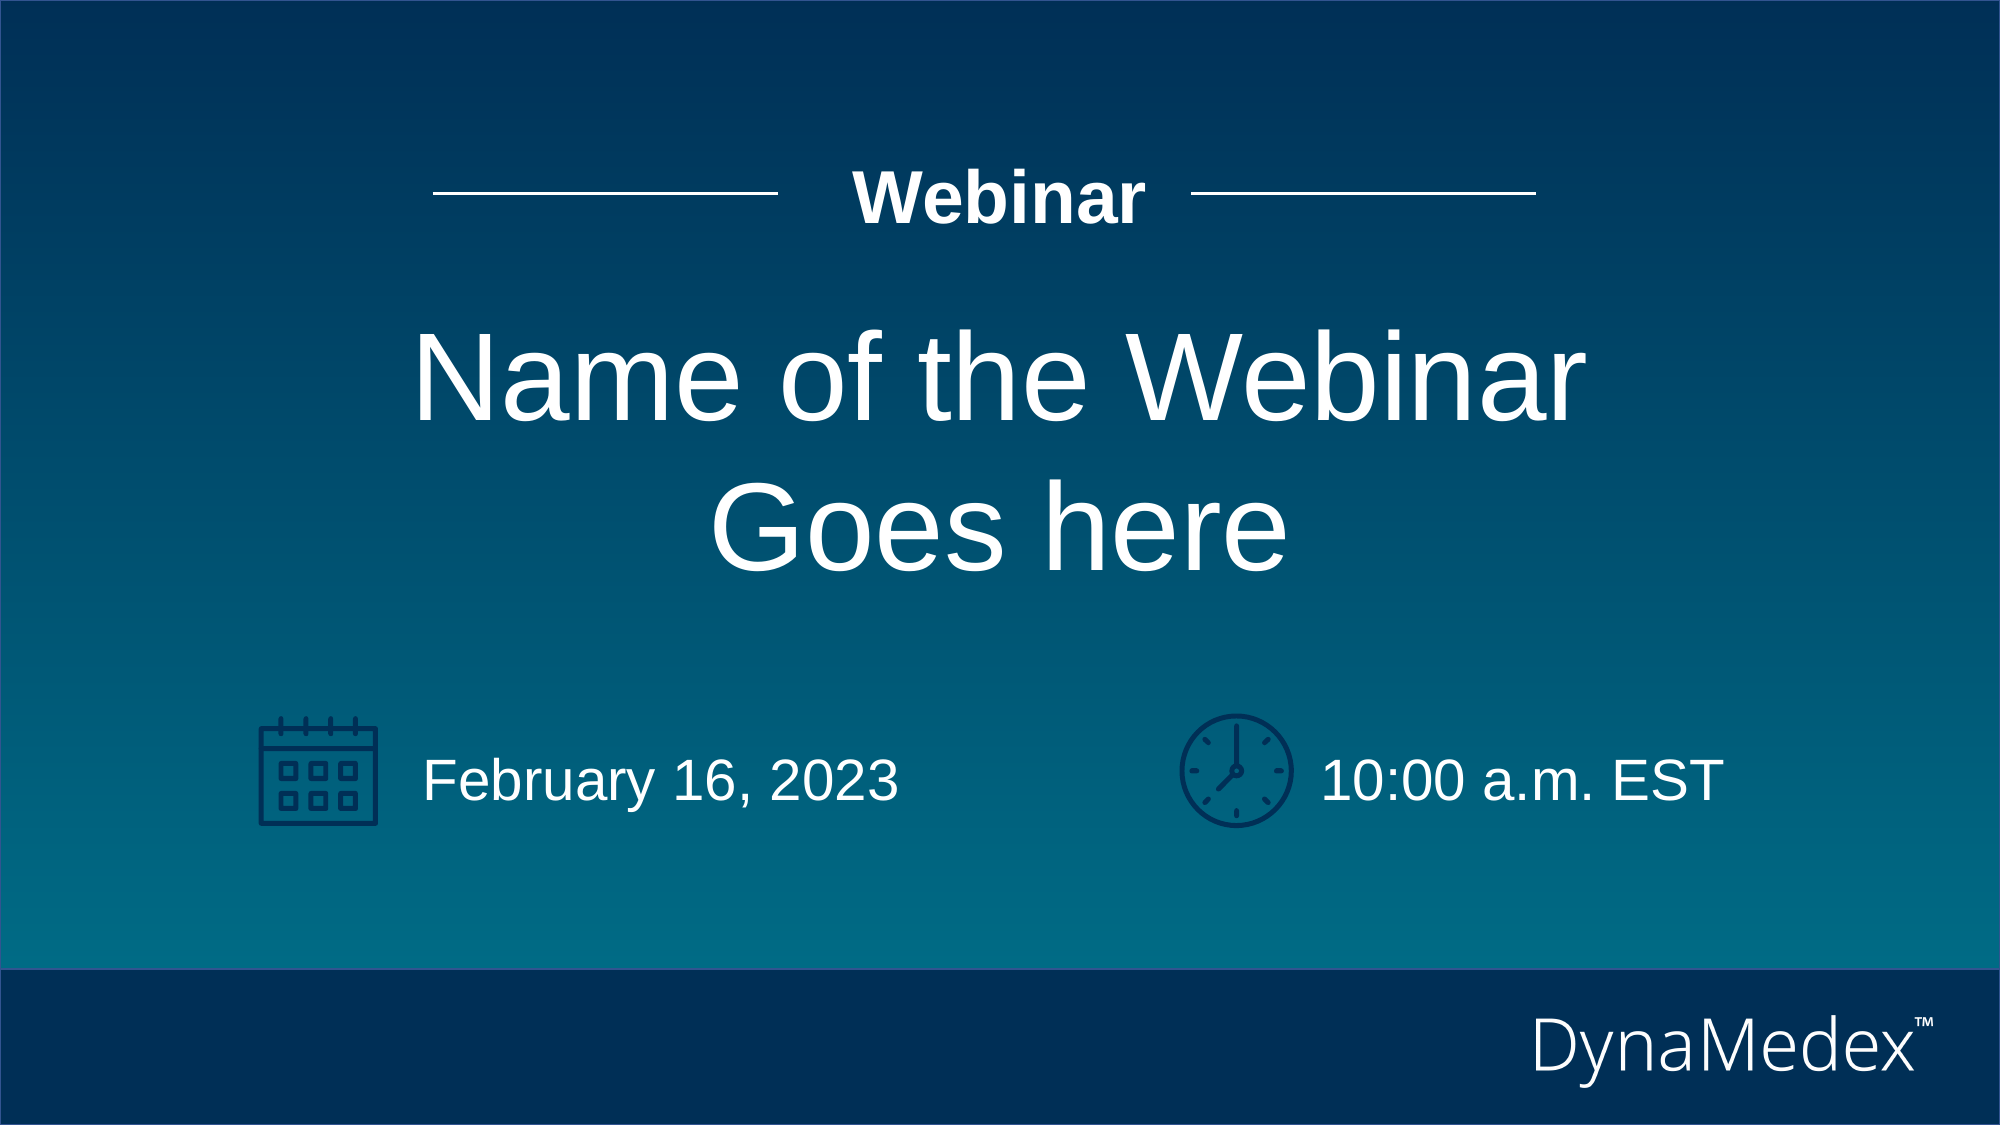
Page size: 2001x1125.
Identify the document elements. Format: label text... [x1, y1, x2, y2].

text_box 10:00 a.m. EST [1305, 735, 1879, 820]
text_box [0, 0, 2000, 968]
text_box February 16, 2023 [408, 735, 982, 820]
text_box [0, 968, 2000, 1125]
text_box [1179, 713, 1294, 829]
text_box Webinar [798, 140, 1202, 246]
text_box Name of the Webinar Goes here [237, 288, 1763, 603]
picture [1536, 1015, 1933, 1088]
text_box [258, 716, 378, 826]
